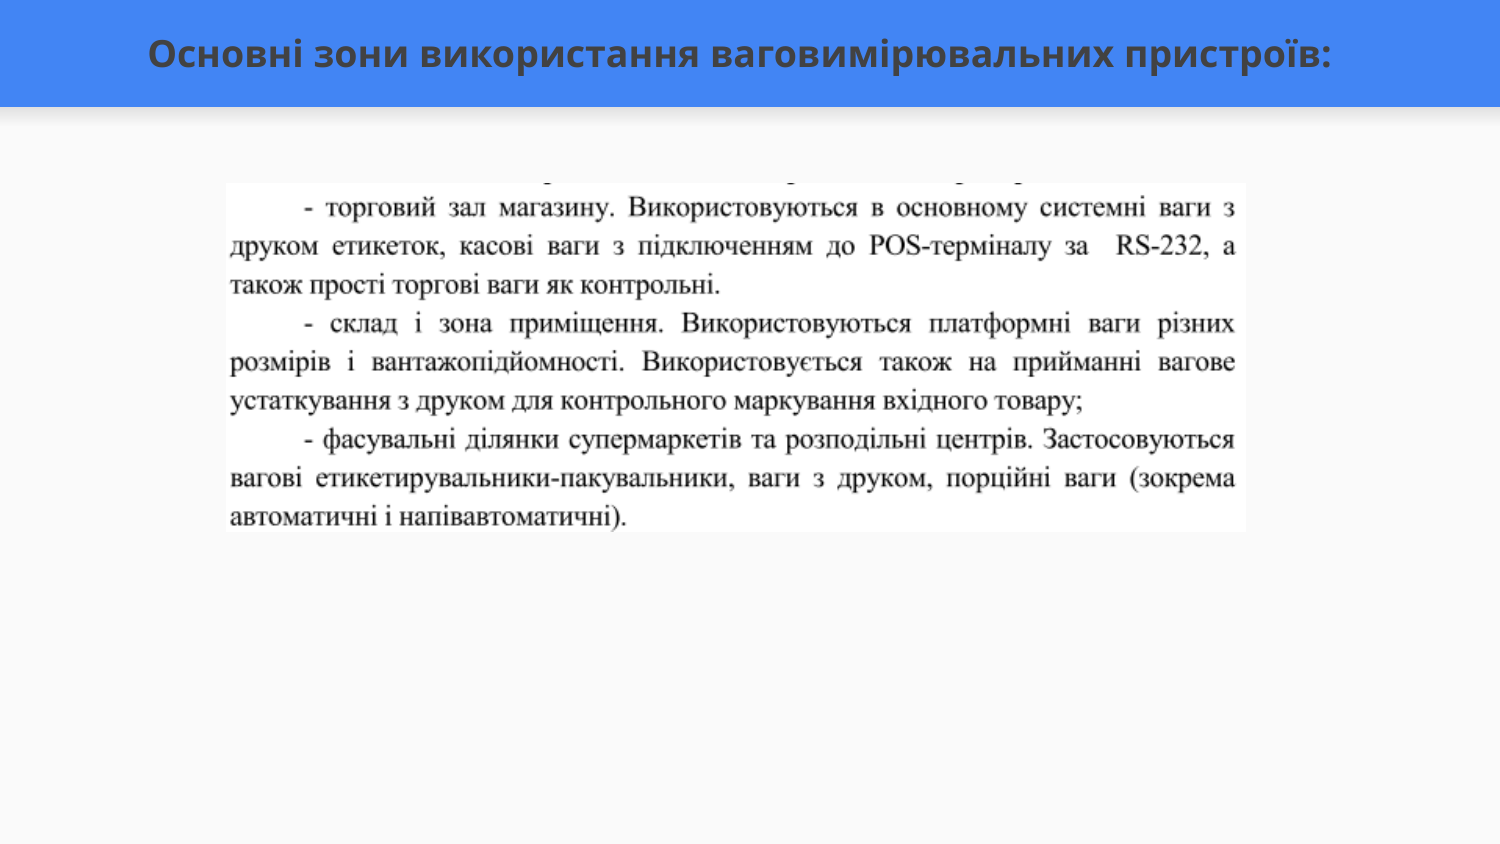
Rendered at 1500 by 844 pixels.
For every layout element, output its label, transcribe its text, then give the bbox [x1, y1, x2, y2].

picture [226, 183, 1246, 532]
title Основні зони використання ваговимірювальних пристроїв: [16, 2, 1464, 102]
